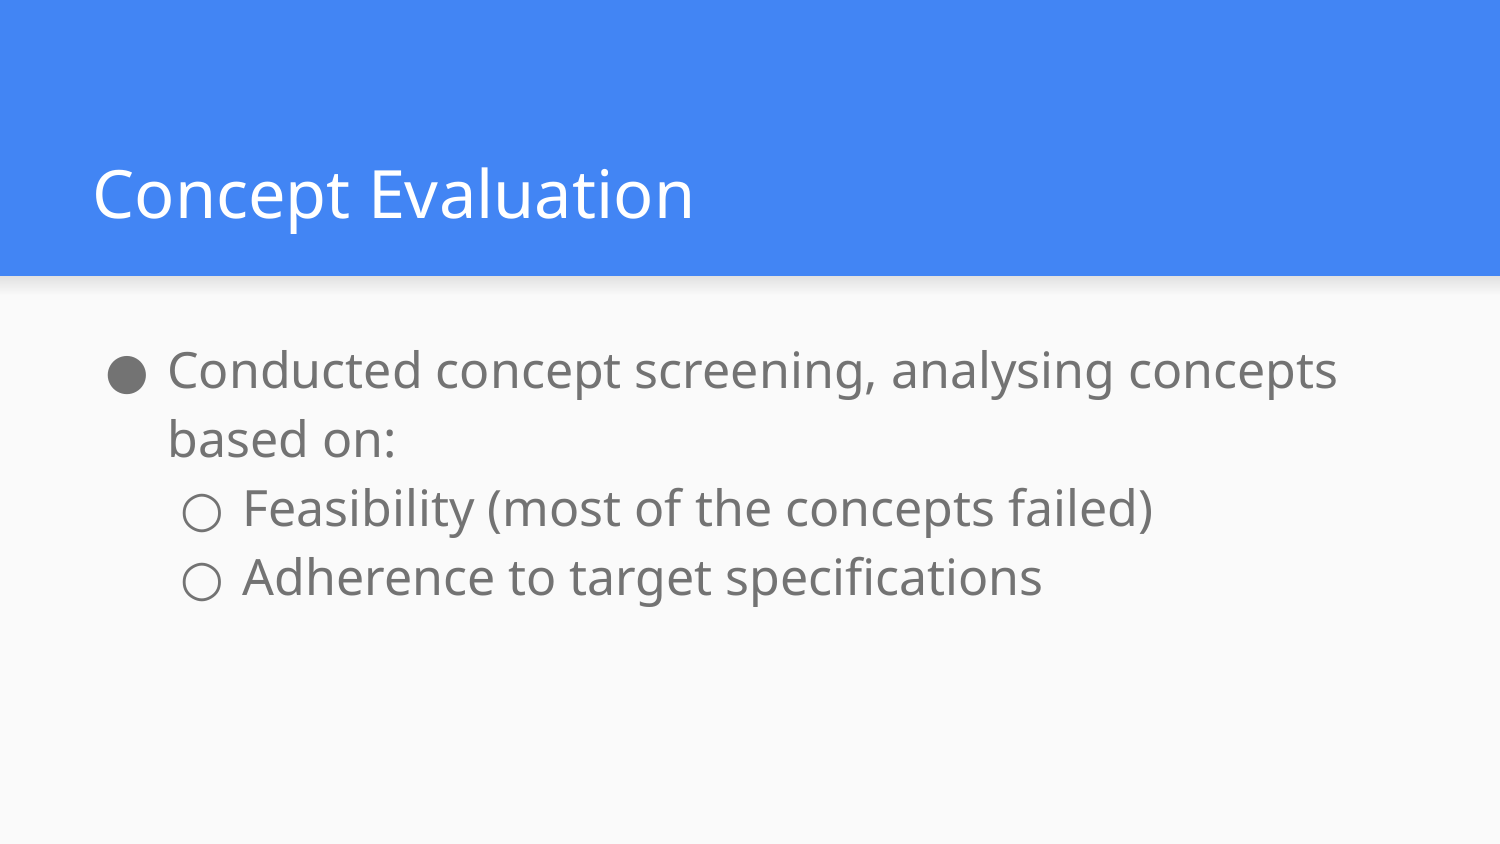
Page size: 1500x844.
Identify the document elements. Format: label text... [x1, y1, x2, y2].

title Concept Evaluation [77, 121, 1427, 248]
list Conducted concept screening, analysing concepts based on: Feasibility (most of the concepts failed) Adherence to target specifications [77, 314, 1427, 760]
